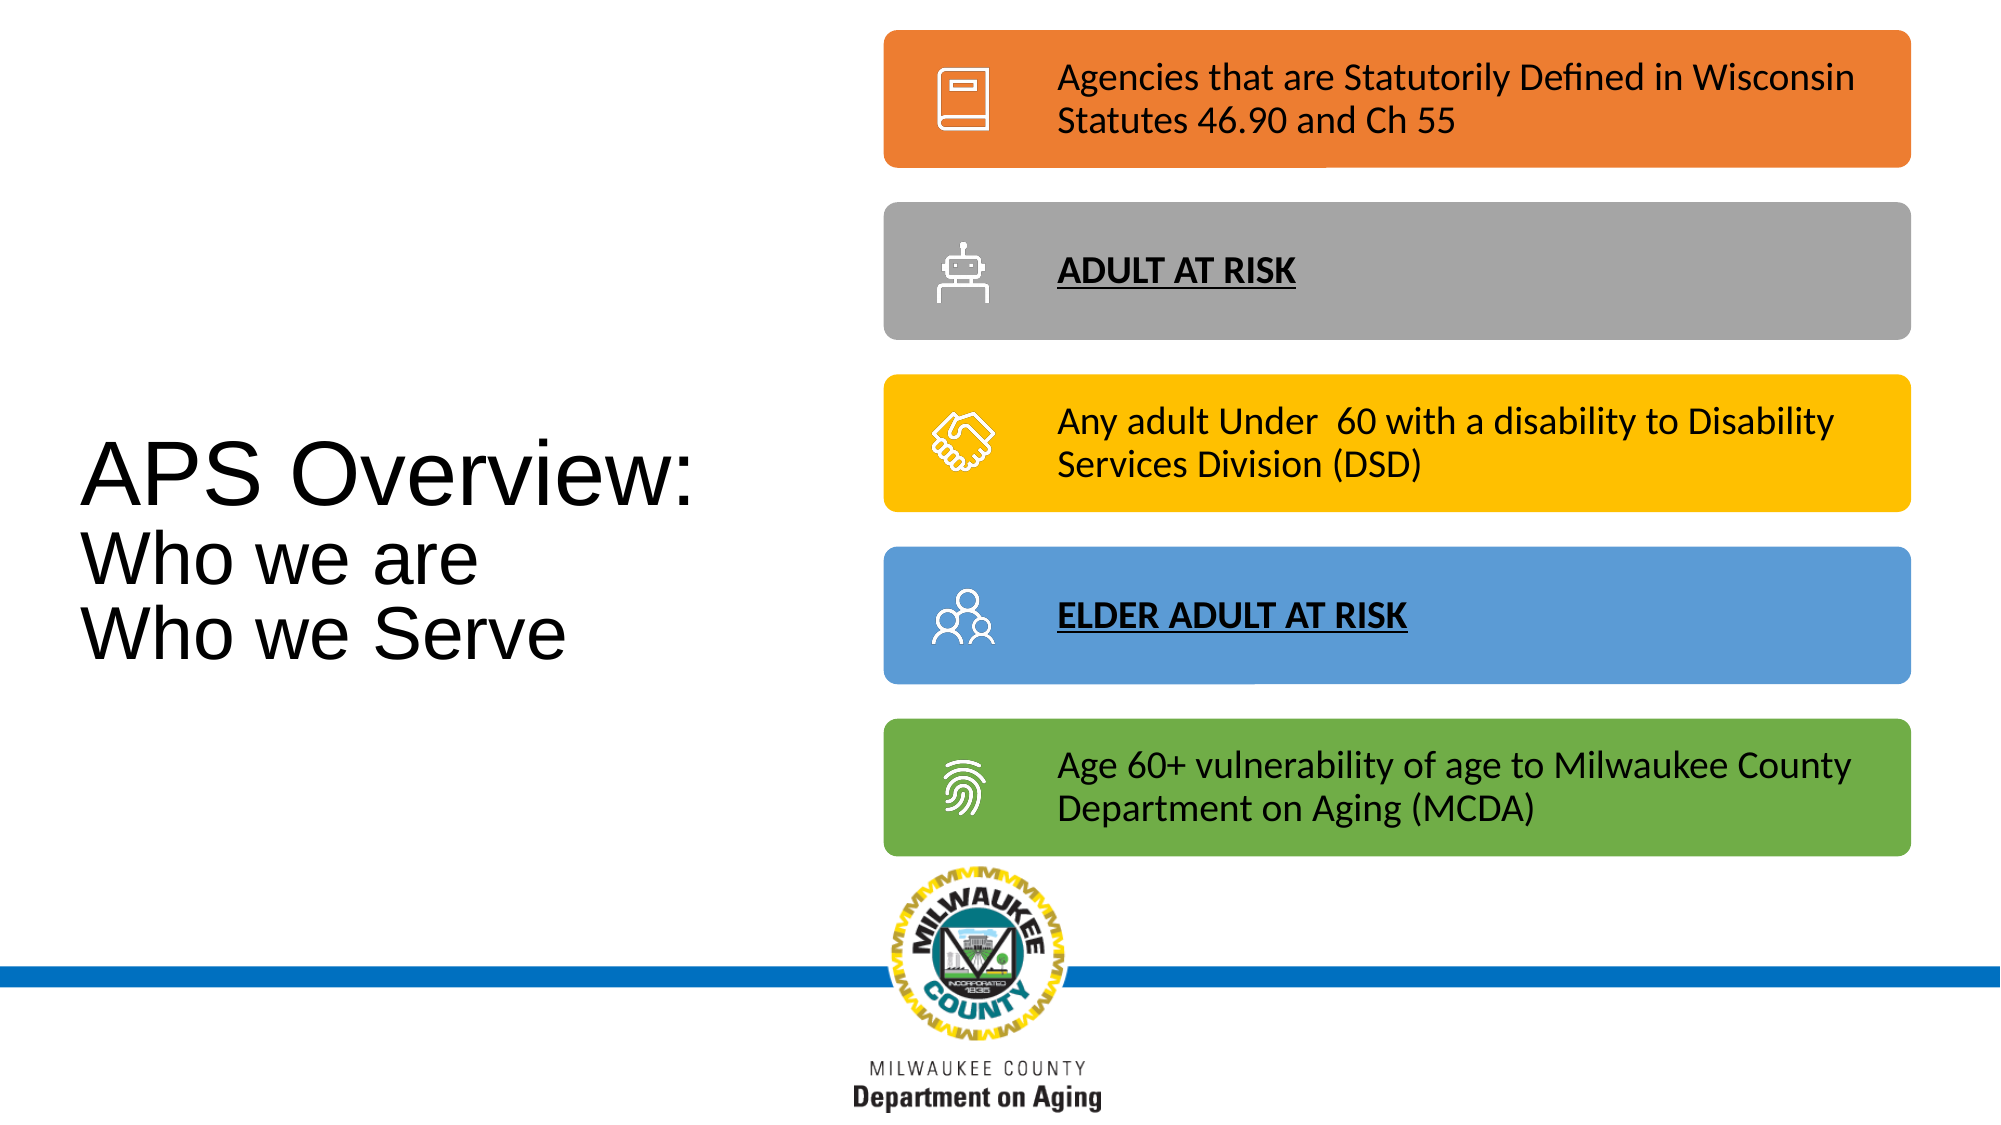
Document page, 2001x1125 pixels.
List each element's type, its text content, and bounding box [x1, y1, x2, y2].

title APS Overview: Who we are Who we Serve [65, 101, 775, 1005]
picture [854, 862, 1101, 1113]
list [883, 29, 1912, 858]
